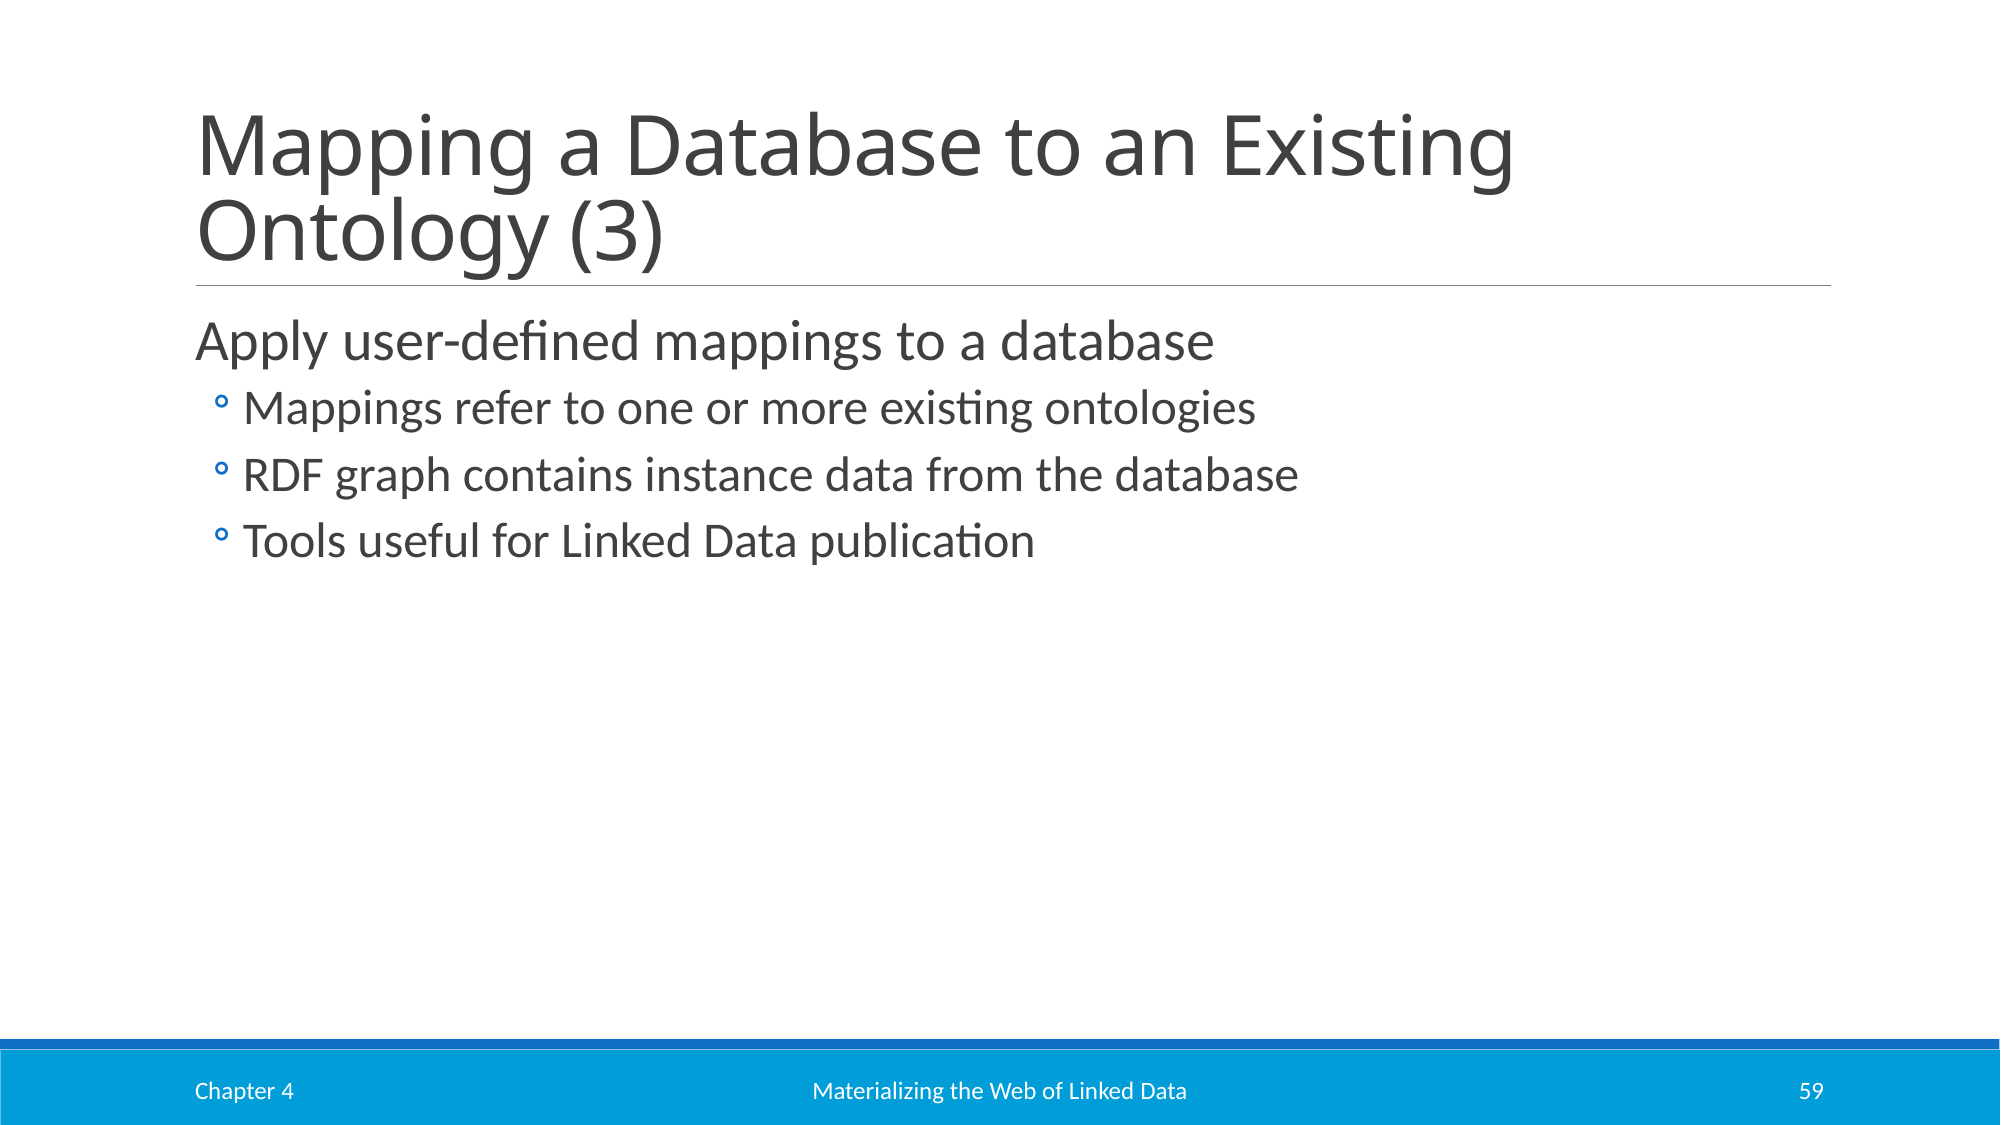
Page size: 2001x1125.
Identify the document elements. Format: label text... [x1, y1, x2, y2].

slide_number Chapter 4 [180, 1059, 586, 1120]
list Apply user-defined mappings to a database Mappings refer to one or more existing ontologies RDF graph contains instance data from the database Tools useful for Linked Data publication [180, 302, 1830, 963]
footer Materializing the Web of Linked Data [604, 1059, 1396, 1120]
title Mapping a Database to an Existing Ontology (3) [180, 47, 1830, 285]
slide_number 59 [1624, 1059, 1840, 1120]
